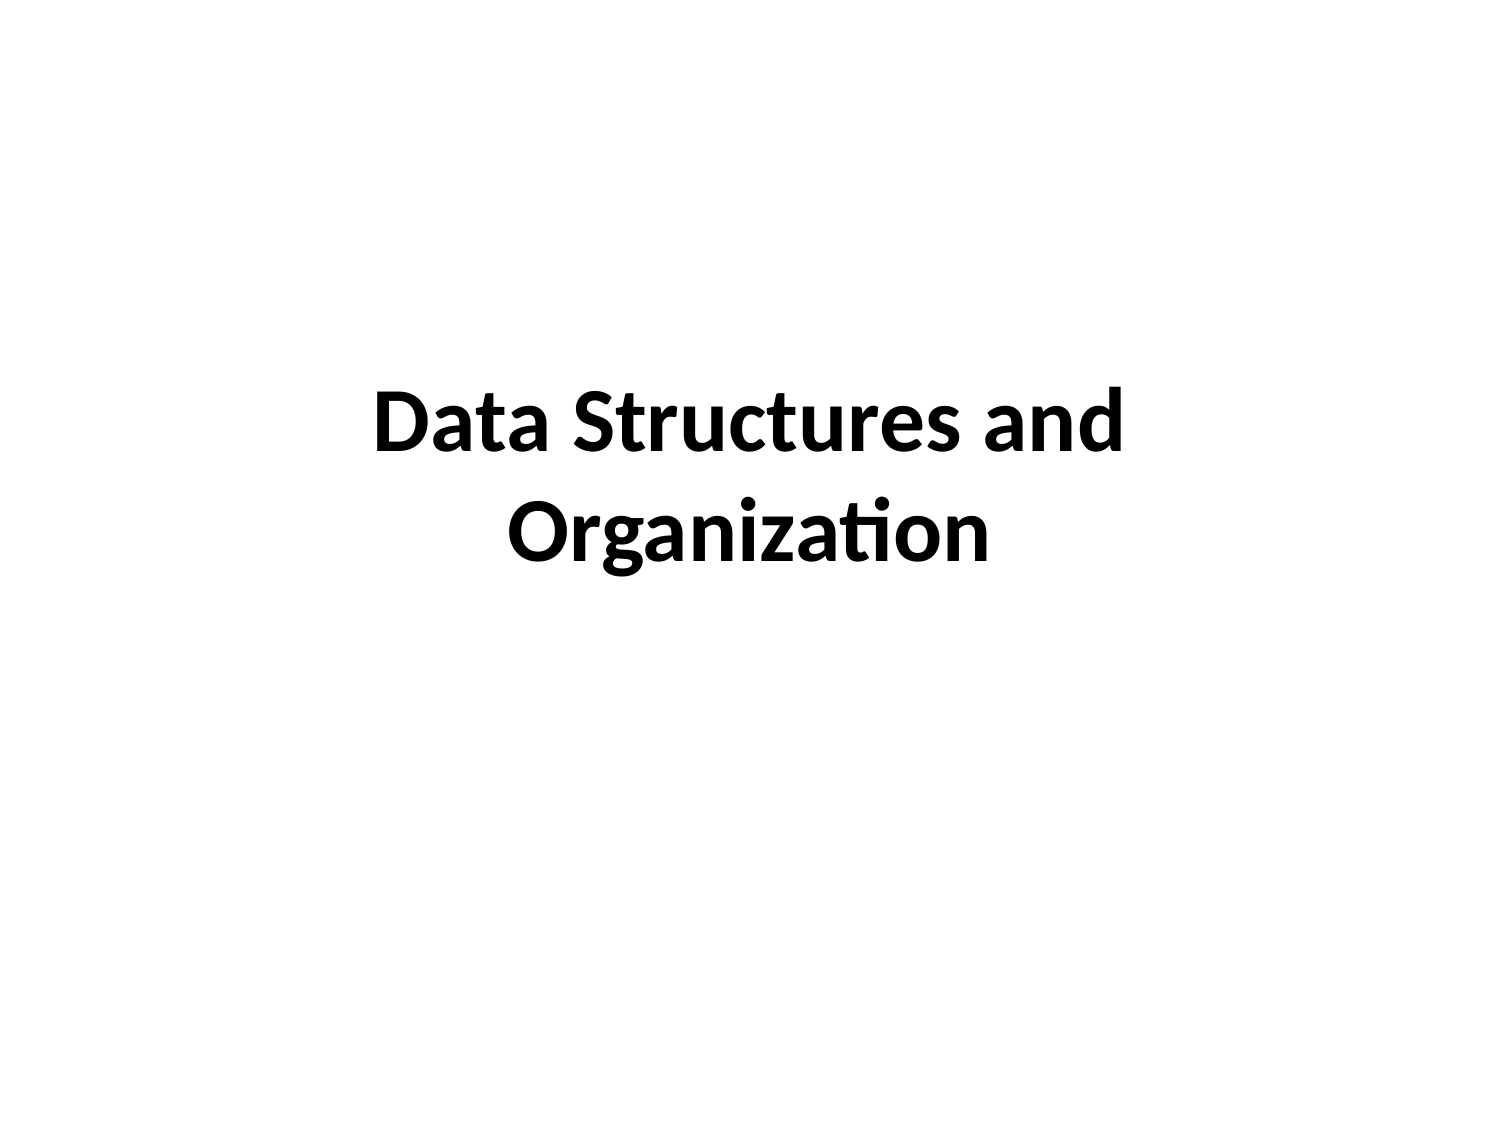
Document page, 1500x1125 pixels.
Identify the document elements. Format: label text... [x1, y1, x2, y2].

title Data Structures and Organization [112, 349, 1388, 591]
